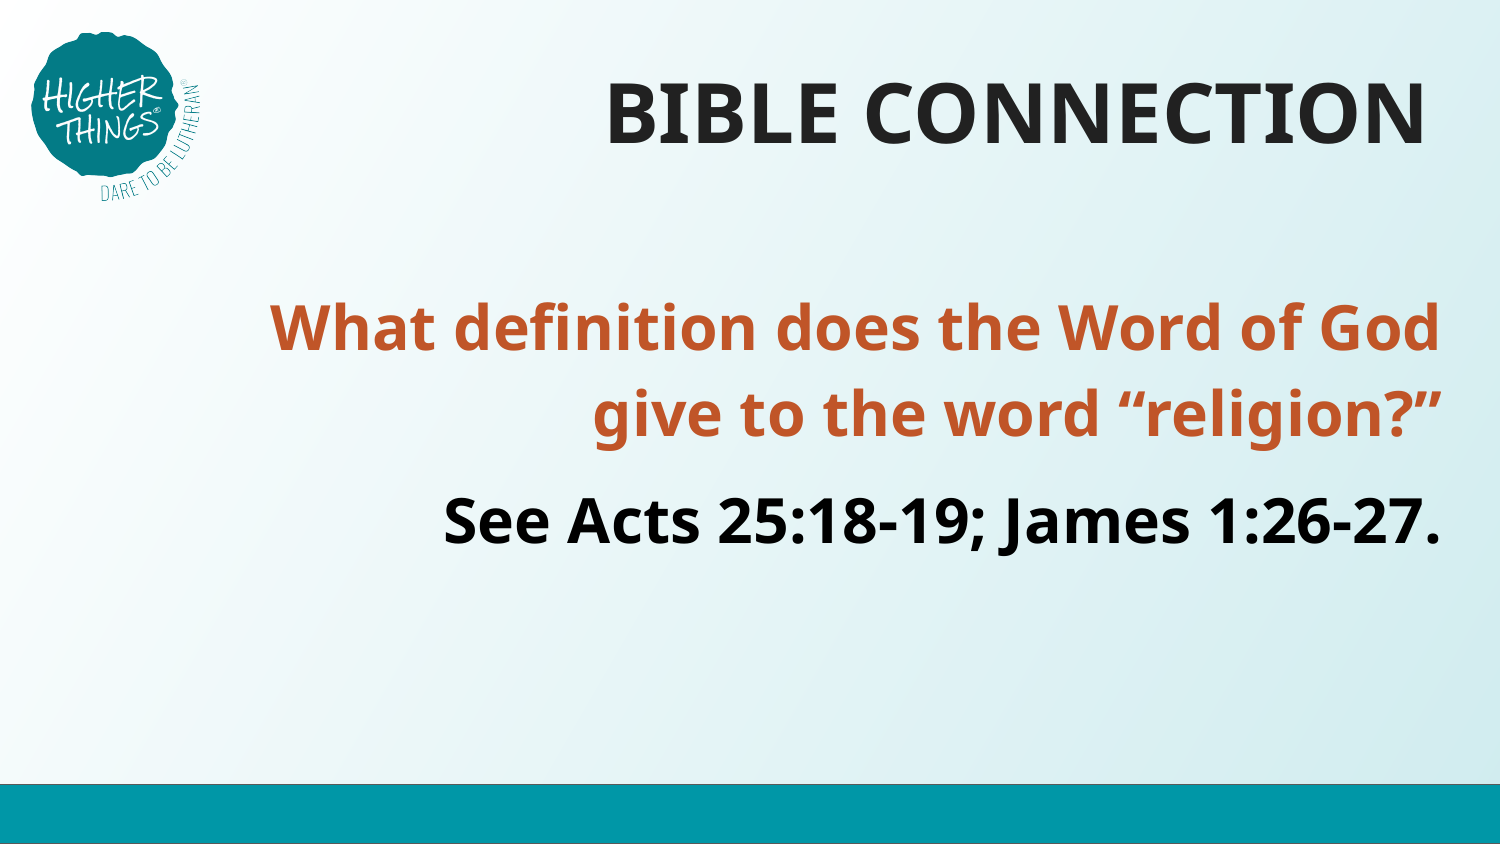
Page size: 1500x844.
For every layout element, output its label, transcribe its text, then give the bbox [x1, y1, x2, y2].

text_box What definition does the Word of God give to the word “religion?” See Acts 25:18-19; James 1:26-27. [41, 262, 1459, 755]
text_box BIBLE CONNECTION [0, 30, 1446, 201]
